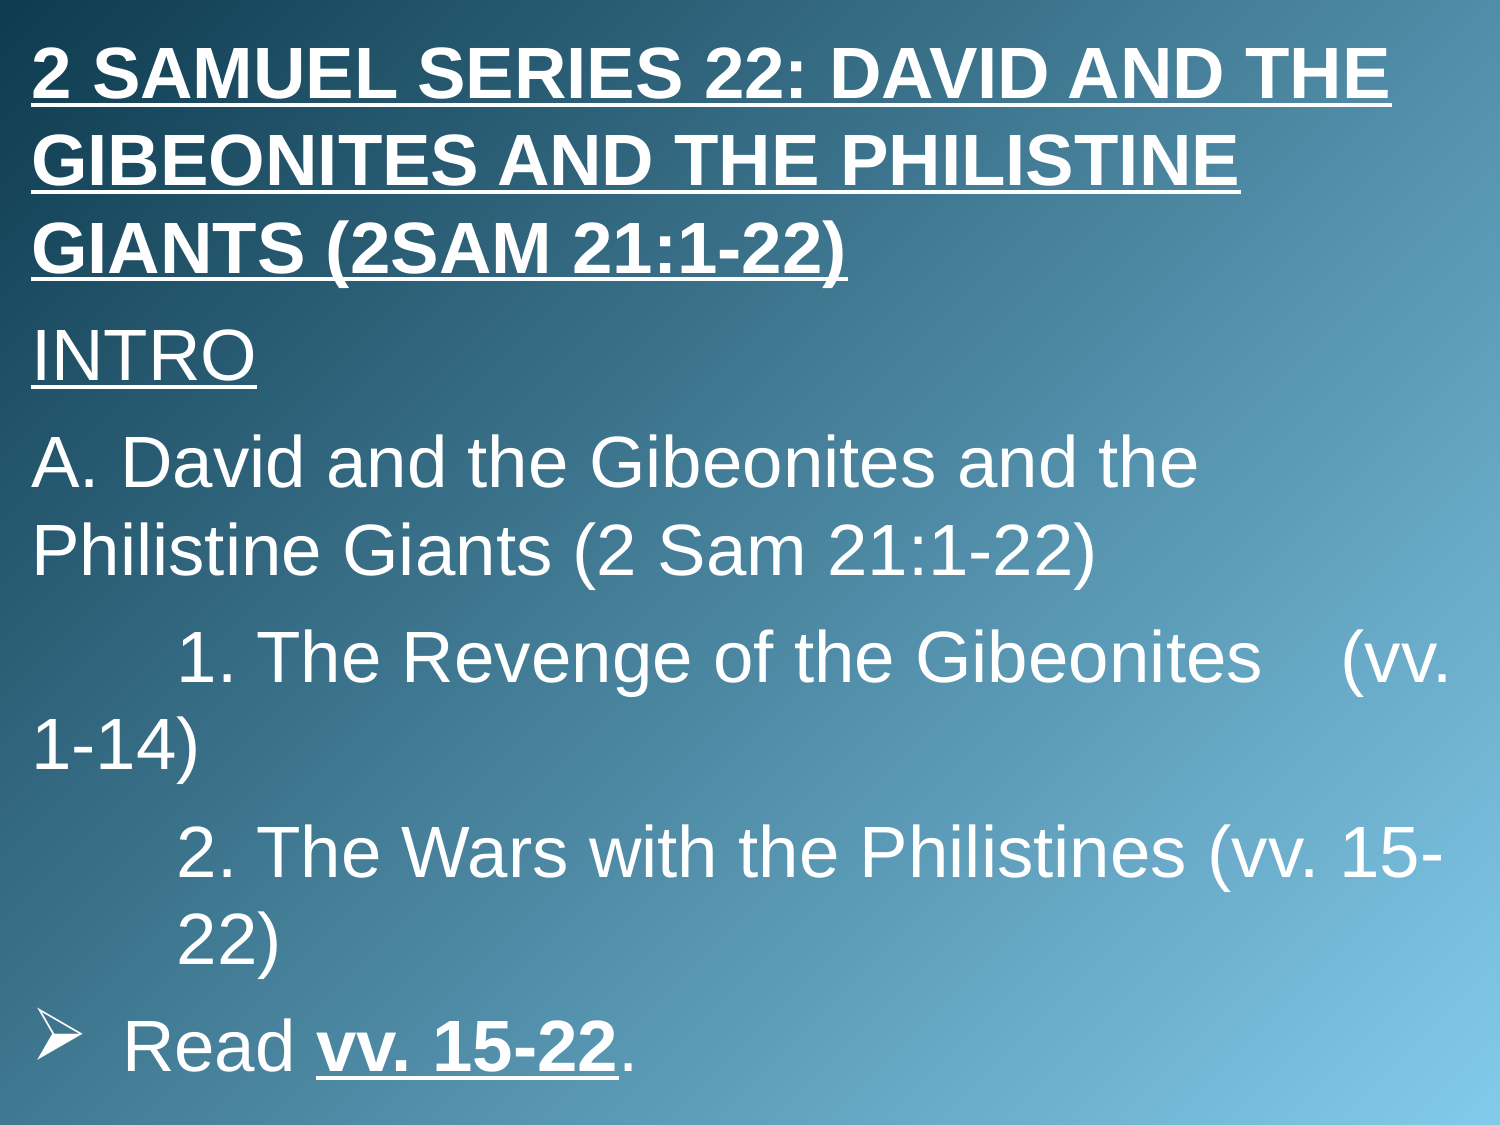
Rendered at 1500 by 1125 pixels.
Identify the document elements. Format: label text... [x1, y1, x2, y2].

subtitle 2 SAMUEL SERIES 22: DAVID AND THE GIBEONITES AND THE PHILISTINE GIANTS (2SAM 21:1-22) INTRO A. David and the Gibeonites and the Philistine Giants (2 Sam 21:1-22) 1. The Revenge of the Gibeonites (vv. 1-14) 2. The Wars with the Philistines (vv. 15- 22) Read vv. 15-22. [16, 18, 1482, 1114]
